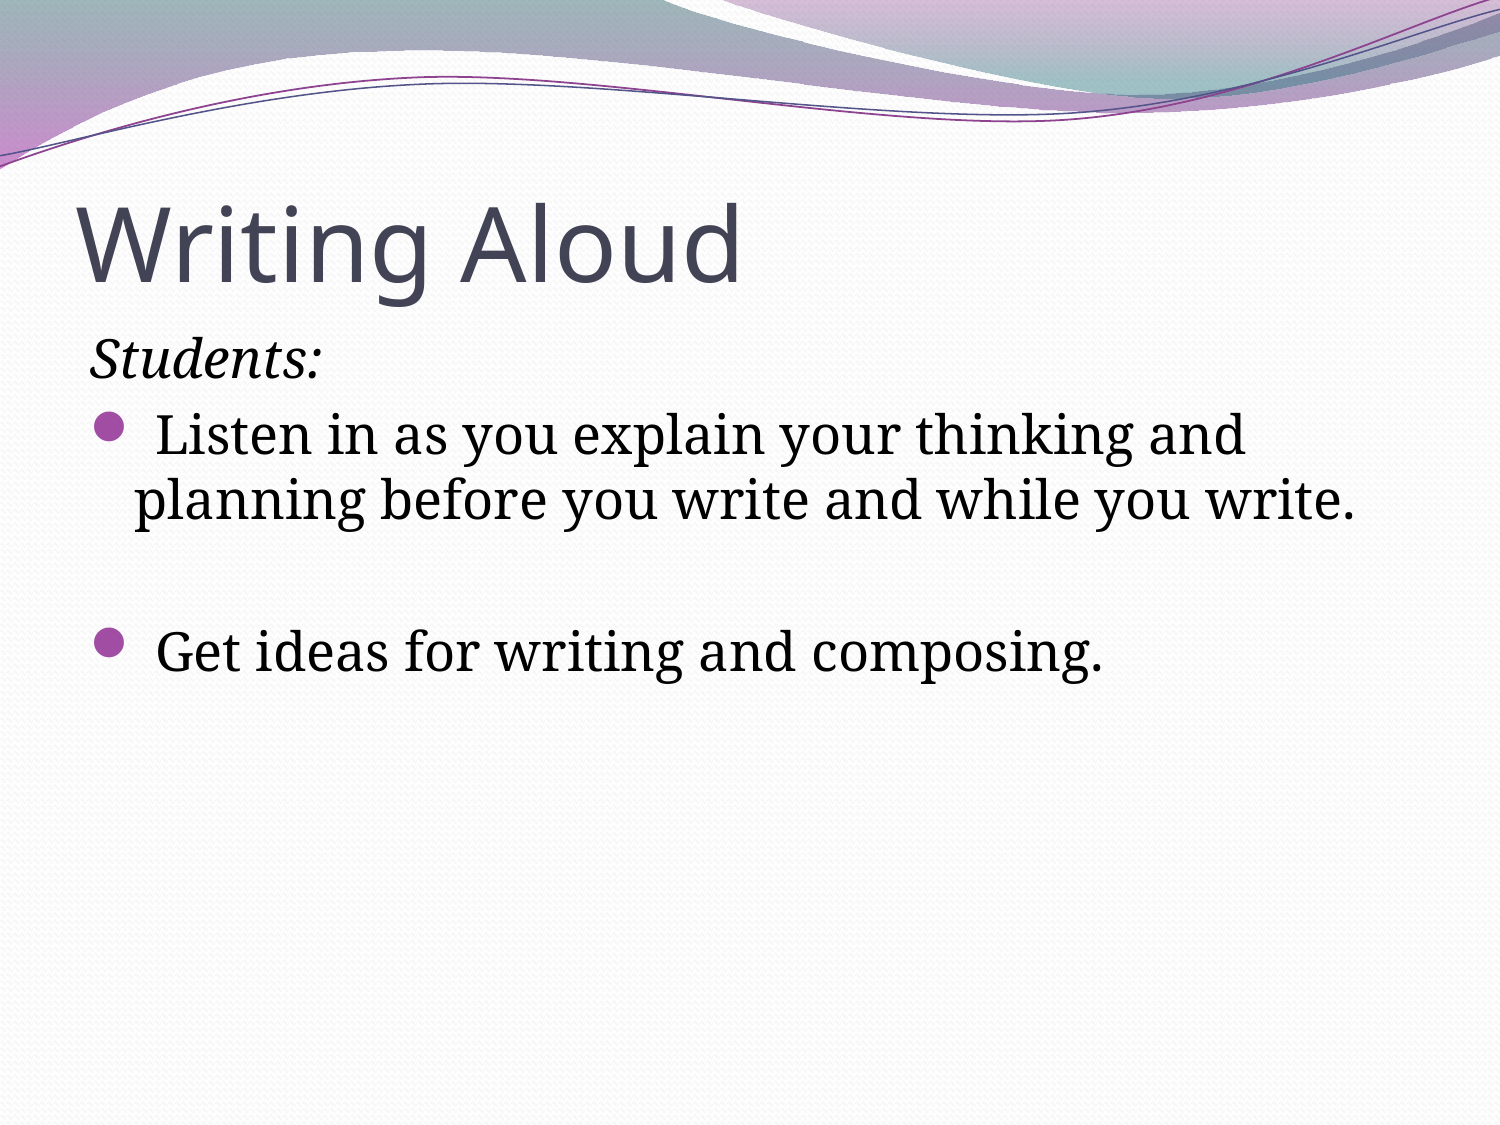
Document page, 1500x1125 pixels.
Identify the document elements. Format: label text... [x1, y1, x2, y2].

list Students: Listen in as you explain your thinking and planning before you write and while you write. Get ideas for writing and composing. [75, 317, 1425, 1038]
title Writing Aloud [75, 115, 1425, 303]
